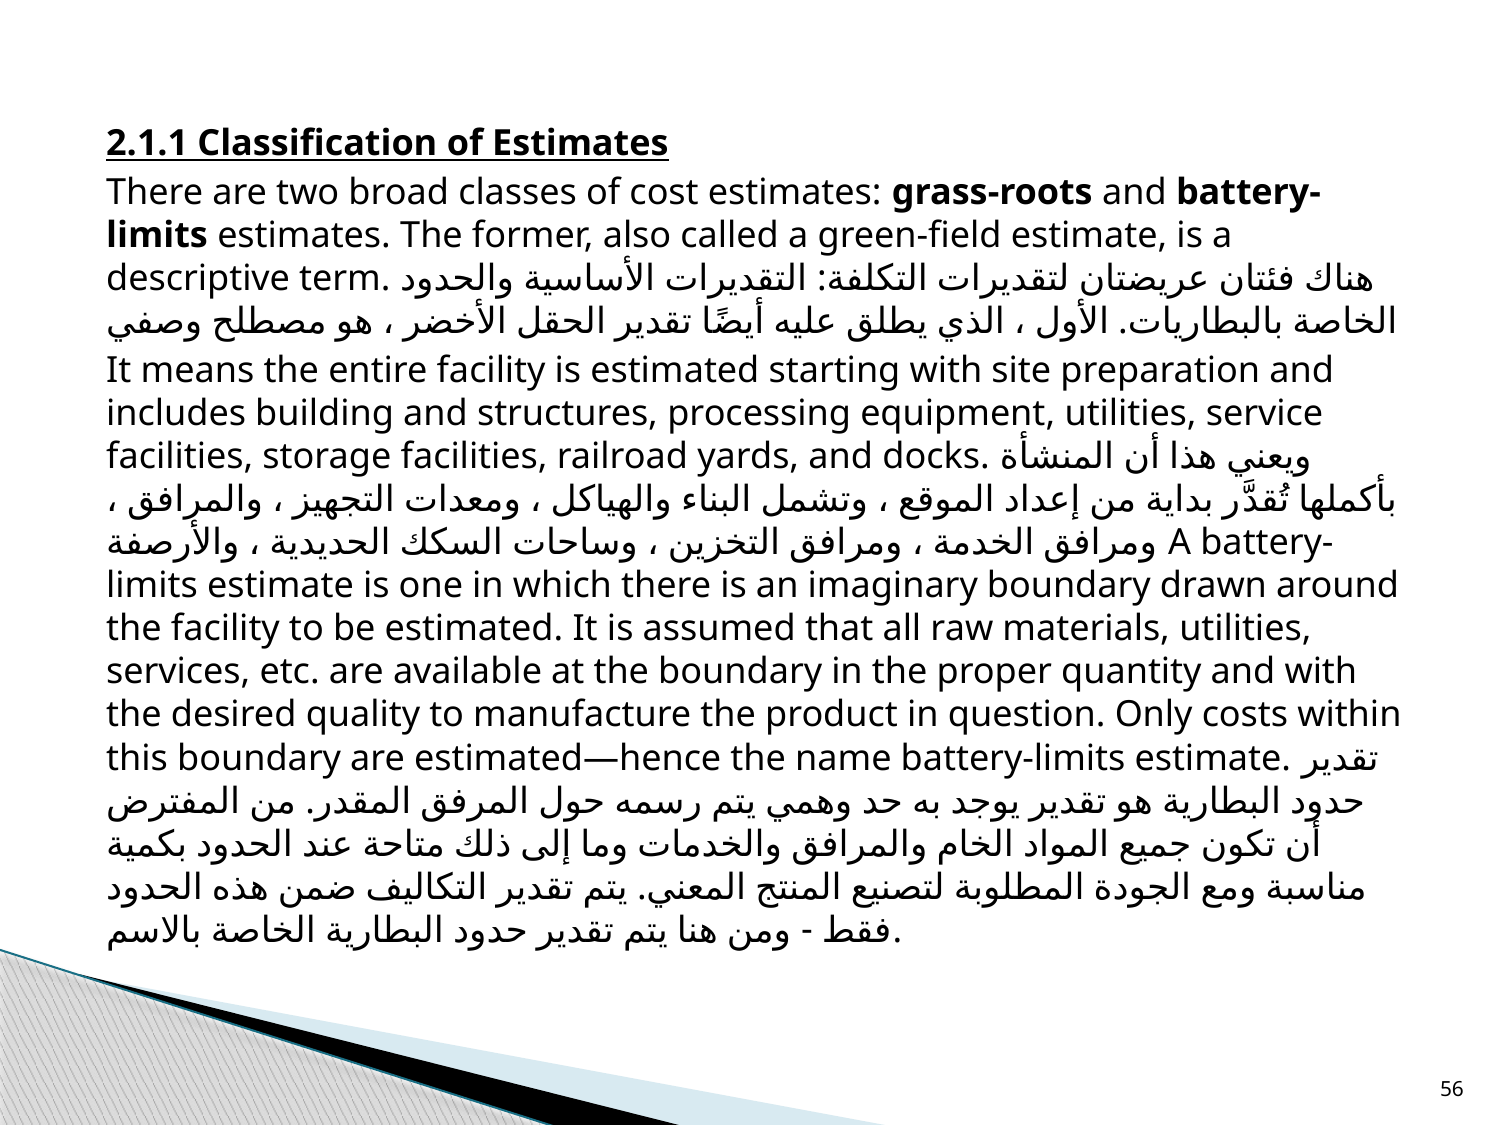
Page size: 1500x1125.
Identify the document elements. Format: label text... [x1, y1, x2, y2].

list 2.1.1 Classification of Estimates There are two broad classes of cost estimates: grass-roots and battery-limits estimates. The former, also called a green-field estimate, is a descriptive term. هناك فئتان عريضتان لتقديرات التكلفة: التقديرات الأساسية والحدود الخاصة بالبطاريات. الأول ، الذي يطلق عليه أيضًا تقدير الحقل الأخضر ، هو مصطلح وصفي It means the entire facility is estimated starting with site preparation and includes building and structures, processing equipment, utilities, service facilities, storage facilities, railroad yards, and docks. ويعني هذا أن المنشأة بأكملها تُقدَّر بداية من إعداد الموقع ، وتشمل البناء والهياكل ، ومعدات التجهيز ، والمرافق ، ومرافق الخدمة ، ومرافق التخزين ، وساحات السكك الحديدية ، والأرصفة A battery-limits estimate is one in which there is an imaginary boundary drawn around the facility to be estimated. It is assumed that all raw materials, utilities, services, etc. are available at the boundary in the proper quantity and with the desired quality to manufacture the product in question. Only costs within this boundary are estimated—hence the name battery-limits estimate. تقدير حدود البطارية هو تقدير يوجد به حد وهمي يتم رسمه حول المرفق المقدر. من المفترض أن تكون جميع المواد الخام والمرافق والخدمات وما إلى ذلك متاحة عند الحدود بكمية مناسبة ومع الجودة المطلوبة لتصنيع المنتج المعني. يتم تقدير التكاليف ضمن هذه الحدود فقط - ومن هنا يتم تقدير حدود البطارية الخاصة بالاسم. [75, 112, 1425, 986]
slide_number 56 [1418, 1051, 1479, 1112]
